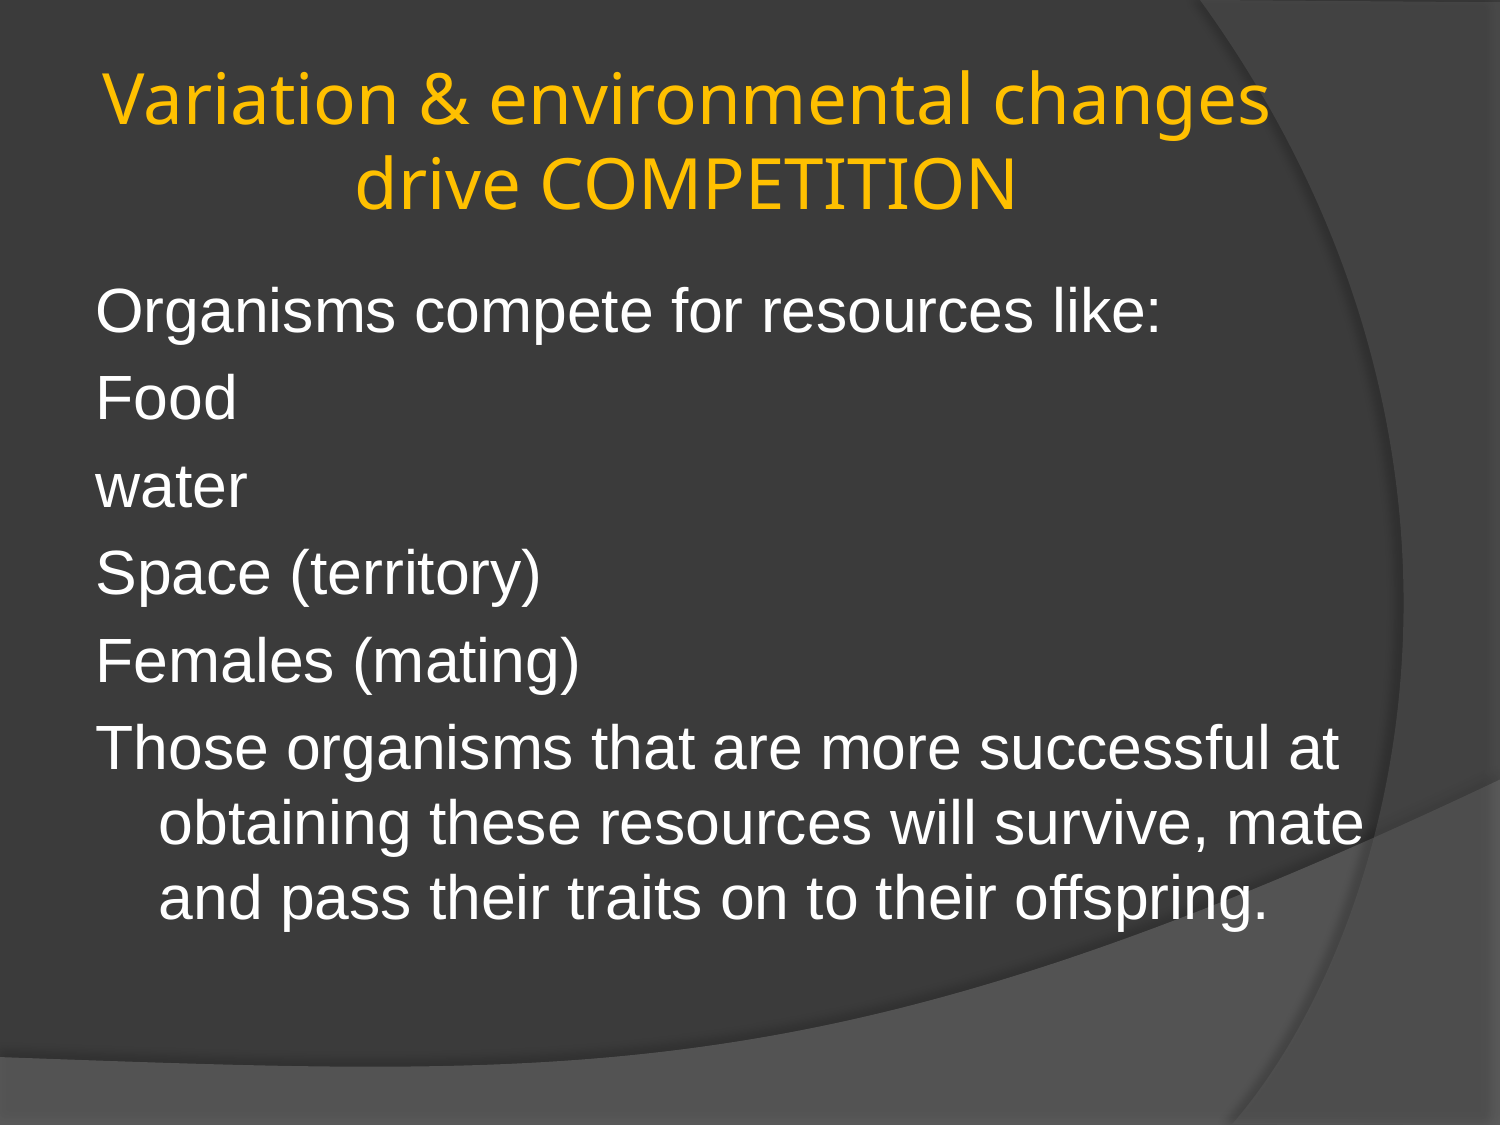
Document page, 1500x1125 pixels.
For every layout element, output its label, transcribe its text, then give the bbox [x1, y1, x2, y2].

list Organisms compete for resources like: Food water Space (territory) Females (mating) Those organisms that are more successful at obtaining these resources will survive, mate and pass their traits on to their offspring. [75, 262, 1425, 1005]
title Variation & environmental changes drive COMPETITION [75, 45, 1300, 233]
